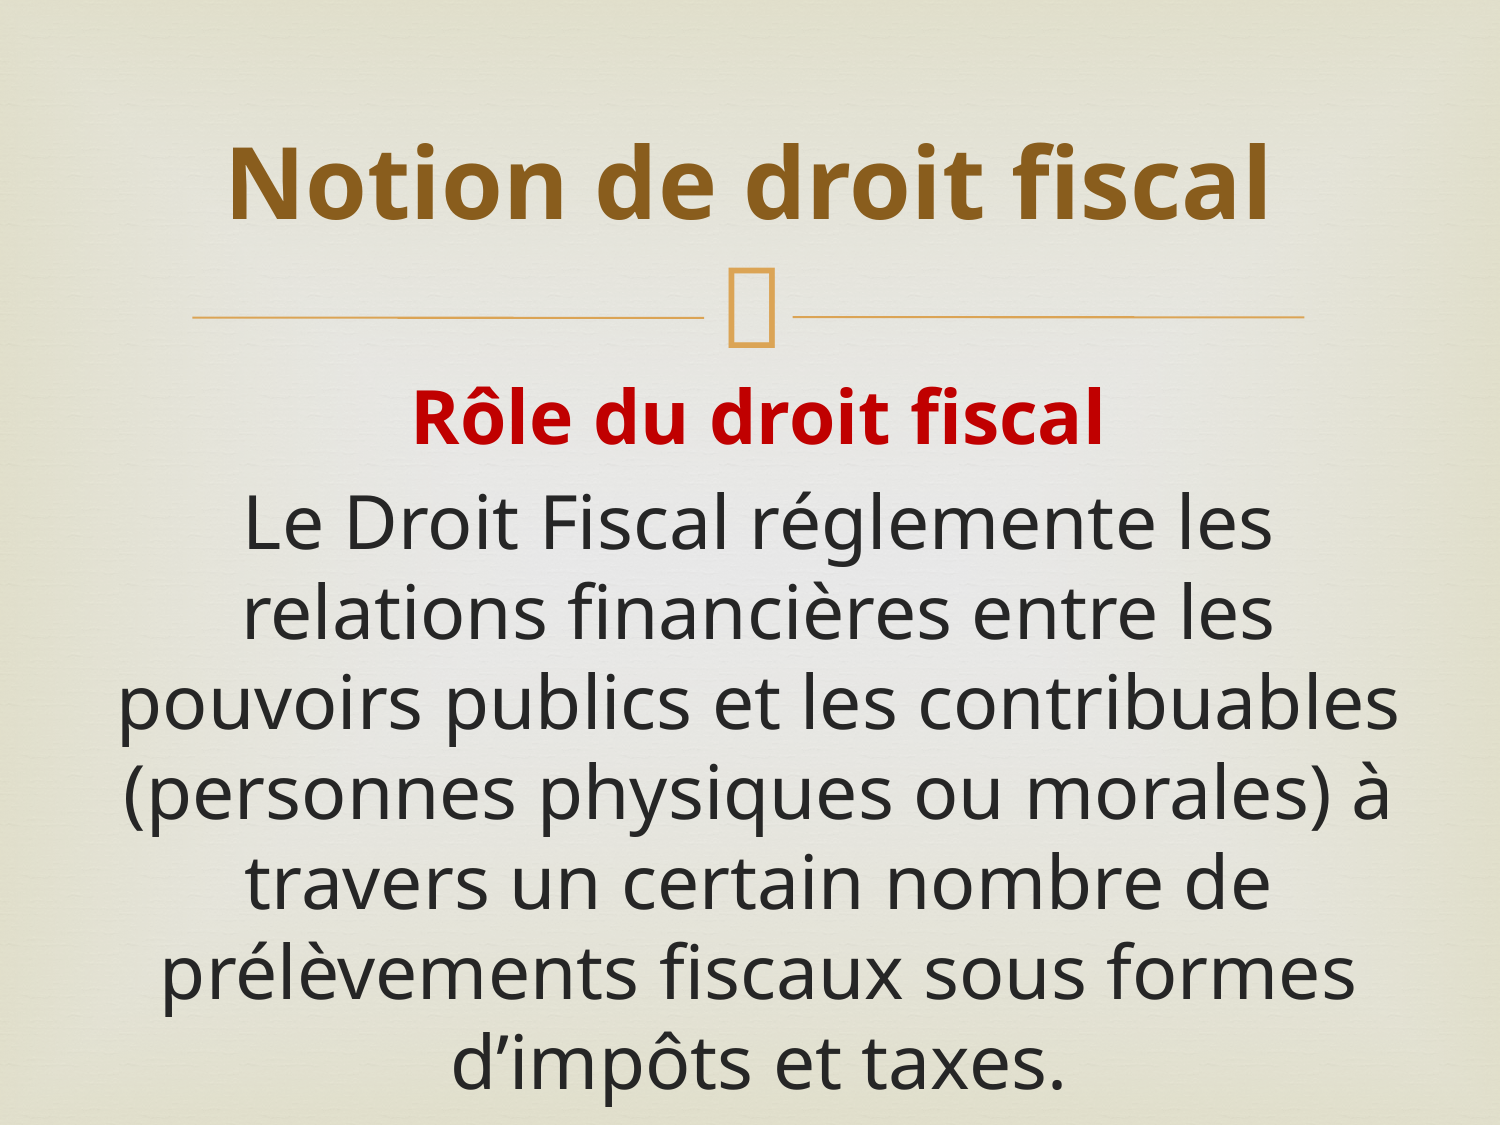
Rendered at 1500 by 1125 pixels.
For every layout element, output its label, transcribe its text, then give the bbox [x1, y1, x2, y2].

text_box Rôle du droit fiscal Le Droit Fiscal réglemente les relations financières entre les pouvoirs publics et les contribuables (personnes physiques ou morales) à travers un certain nombre de prélèvements fiscaux sous formes d’impôts et taxes. [64, 361, 1453, 1083]
title Notion de droit fiscal [112, 93, 1386, 267]
